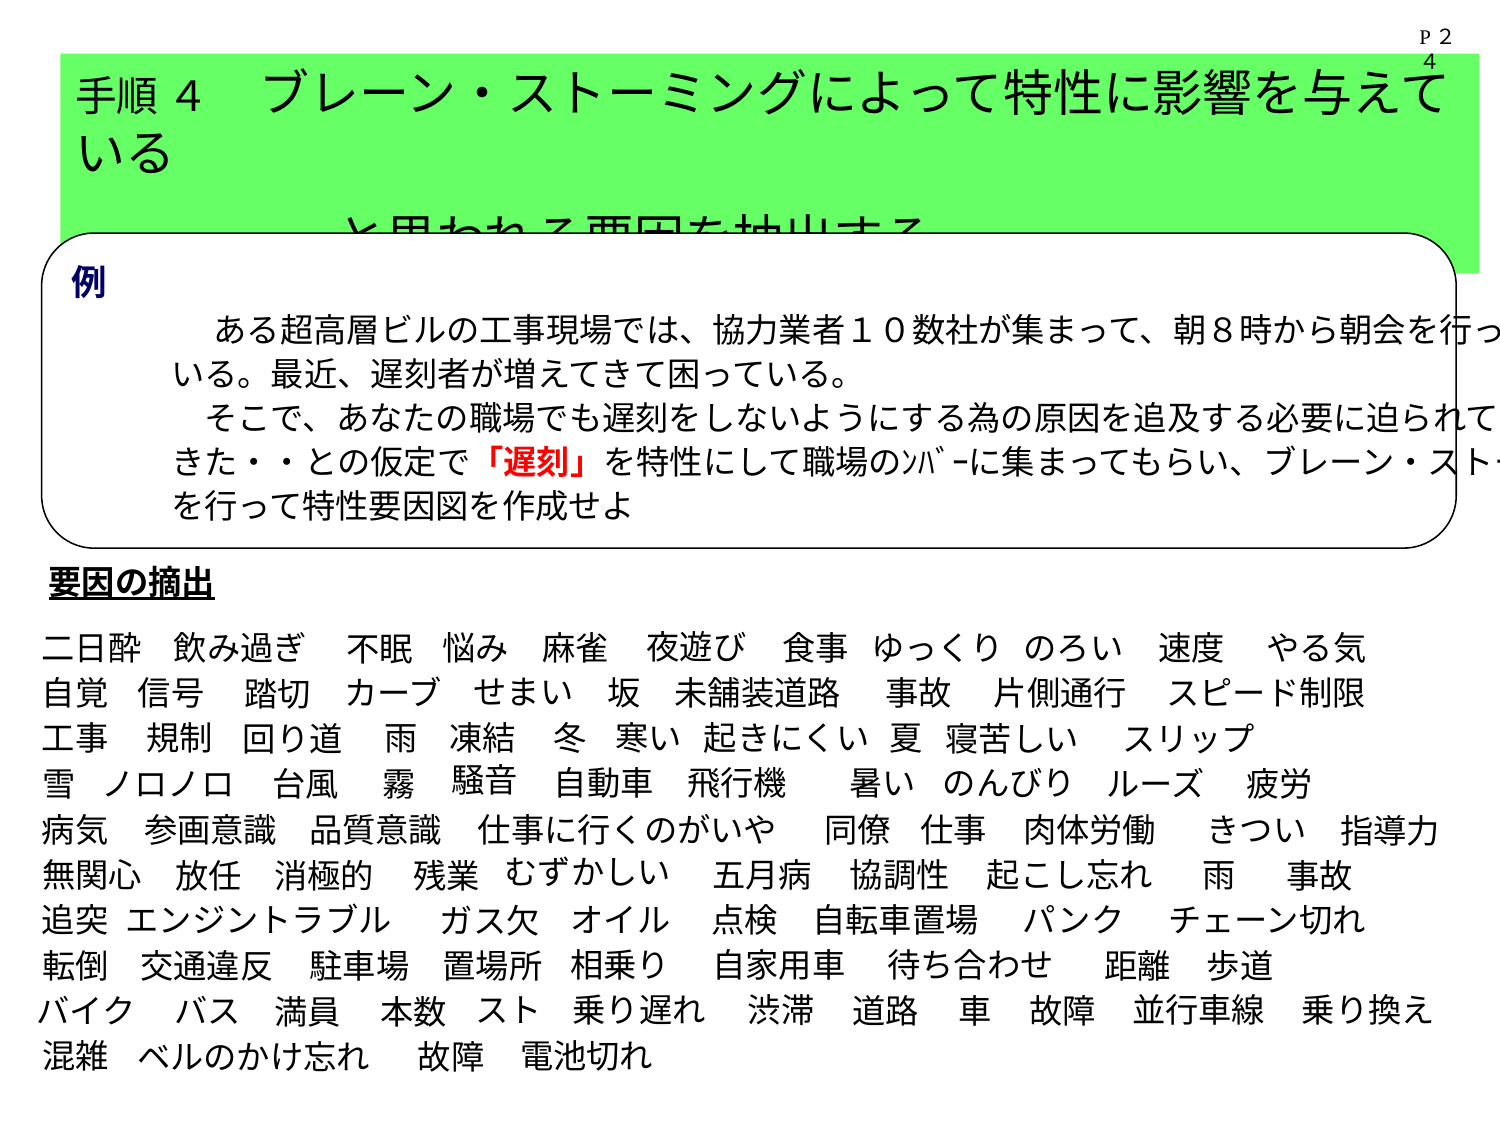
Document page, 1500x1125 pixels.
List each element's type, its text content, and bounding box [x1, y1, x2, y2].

text_box 手順 ４ ブレーン・ストーミングによって特性に影響を与えている と思われる要因を抽出する [60, 53, 1480, 274]
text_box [26, 553, 1456, 1084]
text_box P２４ [1404, 16, 1486, 82]
text_box 例 ある超高層ビルの工事現場では、協力業者１０数社が集まって、朝８時から朝会を行って いる。最近、遅刻者が増えてきて困っている。 そこで、あなたの職場でも遅刻をしないようにする為の原因を追及する必要に迫られて きた・・との仮定で「遅刻」を特性にして職場のﾝﾊﾞｰに集まってもらい、ブレーン・ストーミング を行って特性要因図を作成せよ [41, 233, 1457, 549]
